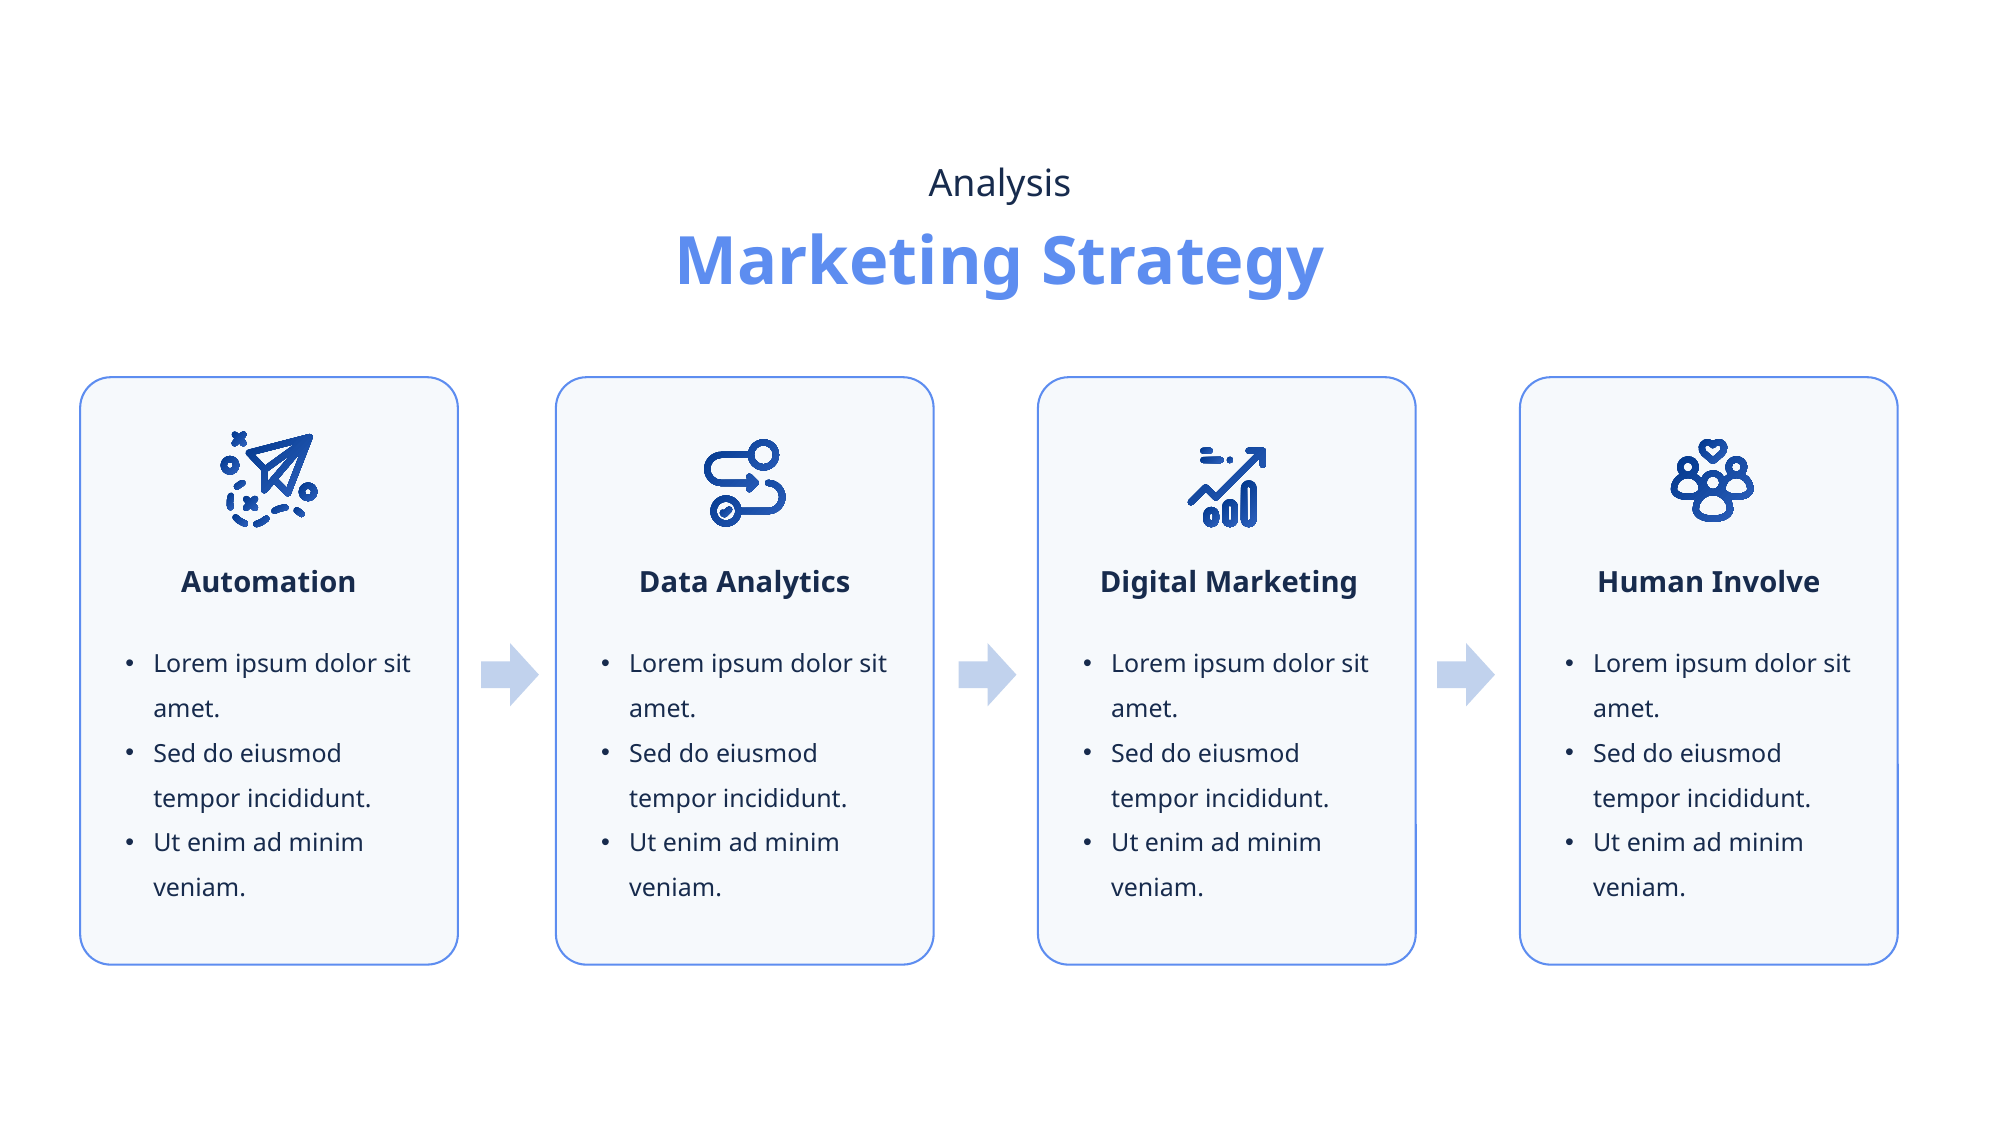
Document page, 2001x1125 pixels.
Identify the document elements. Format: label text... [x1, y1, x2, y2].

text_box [1670, 438, 1754, 522]
text_box [554, 376, 935, 966]
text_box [1187, 447, 1266, 528]
text_box Lorem ipsum dolor sit amet. Sed do eiusmod tempor incididunt. Ut enim ad minim veniam. [586, 625, 904, 910]
text_box Lorem ipsum dolor sit amet. Sed do eiusmod tempor incididunt. Ut enim ad minim veniam. [1550, 625, 1868, 910]
text_box [480, 640, 541, 710]
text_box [220, 431, 318, 528]
text_box Analysis [913, 151, 1087, 212]
text_box Marketing Strategy [637, 210, 1363, 306]
text_box Lorem ipsum dolor sit amet. Sed do eiusmod tempor incididunt. Ut enim ad minim veniam. [1068, 625, 1386, 910]
text_box [957, 640, 1018, 710]
text_box [1436, 640, 1497, 710]
text_box [79, 376, 459, 966]
text_box Data Analytics [609, 555, 880, 606]
text_box [1036, 376, 1417, 966]
text_box Automation [133, 555, 404, 606]
text_box [1518, 376, 1899, 966]
text_box Lorem ipsum dolor sit amet. Sed do eiusmod tempor incididunt. Ut enim ad minim veniam. [110, 625, 428, 910]
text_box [704, 439, 786, 527]
text_box Human Involve [1573, 555, 1844, 606]
text_box Digital Marketing [1071, 555, 1387, 606]
